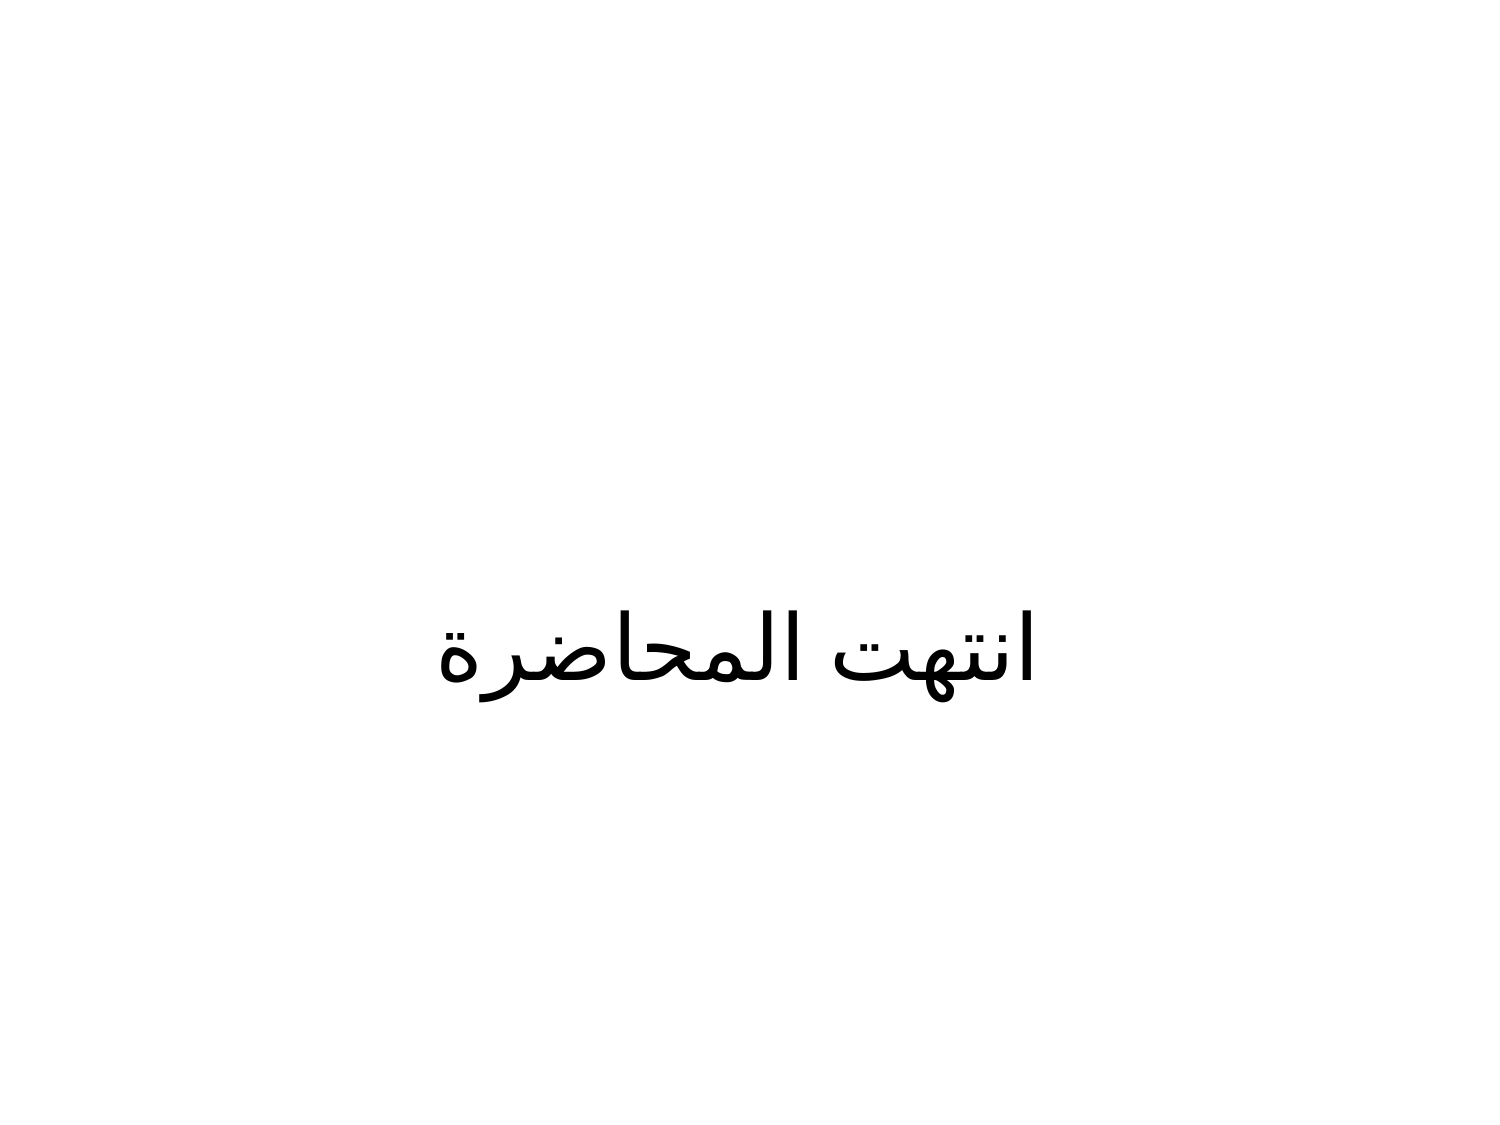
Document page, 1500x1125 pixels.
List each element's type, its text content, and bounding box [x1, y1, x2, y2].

title انتهت المحاضرة [75, 549, 1425, 738]
